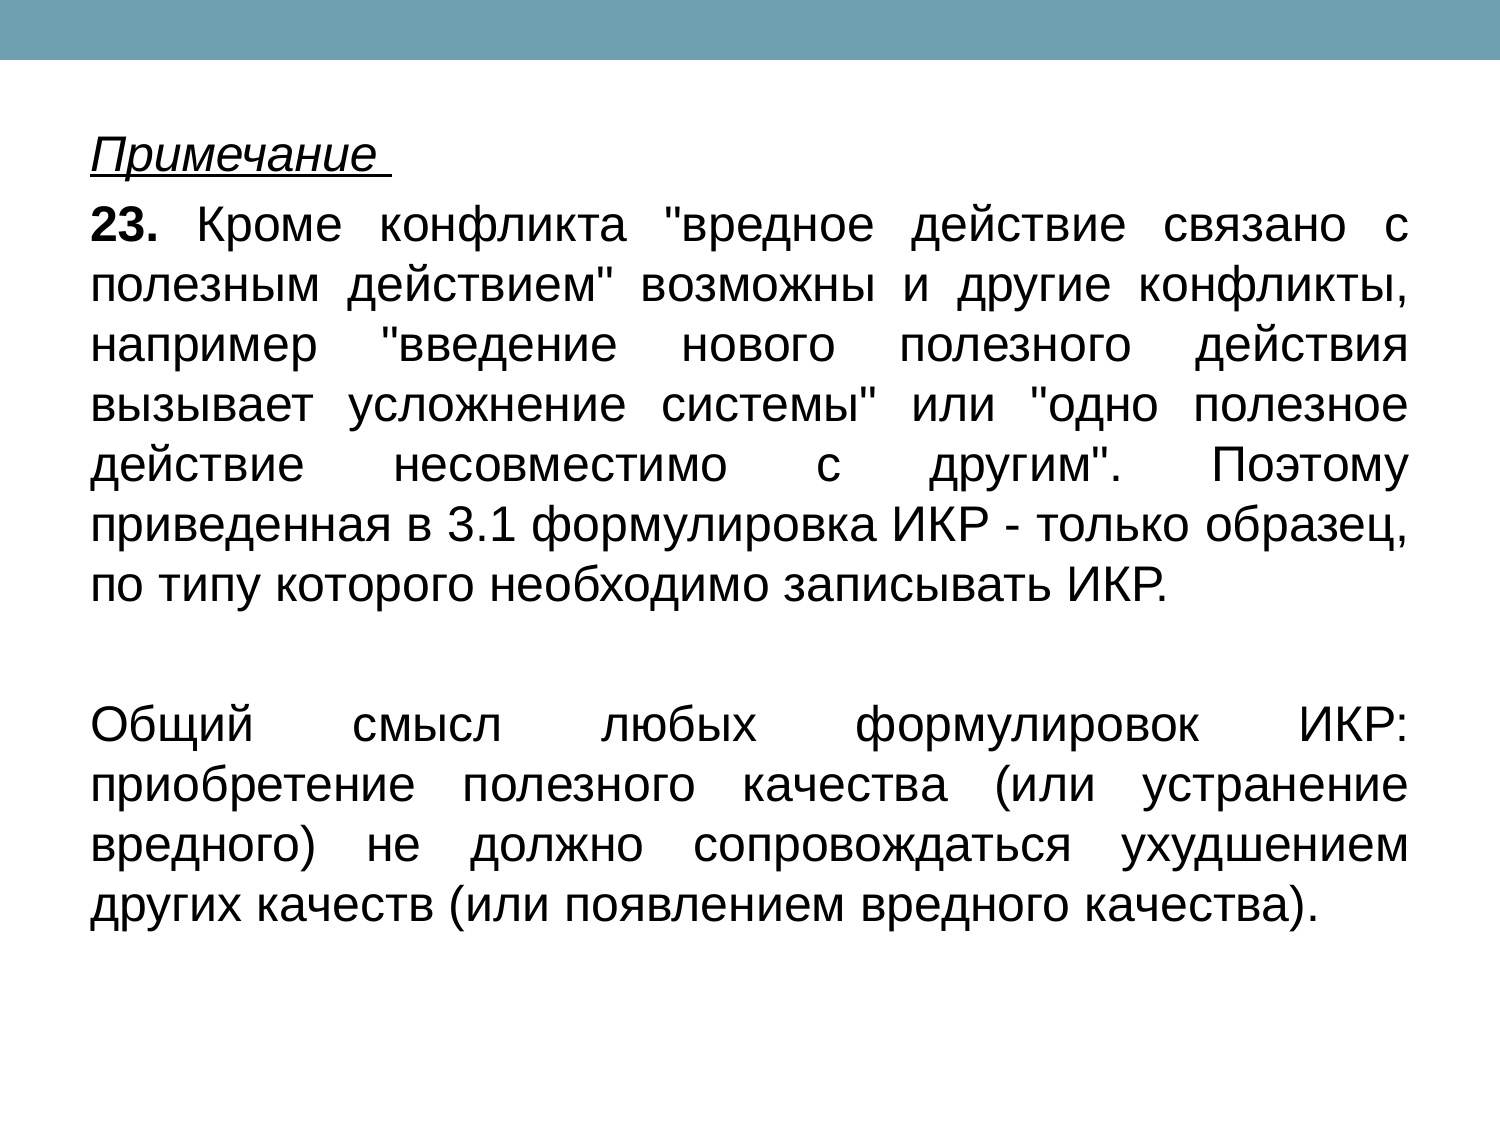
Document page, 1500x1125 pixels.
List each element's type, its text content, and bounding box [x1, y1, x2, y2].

list Примечание 23. Кроме конфликта "вредное действие связано с полезным действием" возможны и другие конфликты, например "введение нового полезного действия вызывает усложнение системы" или "одно полезное действие несовместимо с другим". Поэтому приведенная в 3.1 формулировка ИКР - только образец, по типу которого необходимо записывать ИКР. Общий смысл любых формулировок ИКР: приобретение полезного качества (или устранение вредного) не должно сопровождаться ухудшением других качеств (или появлением вредного качества). [75, 113, 1425, 1063]
